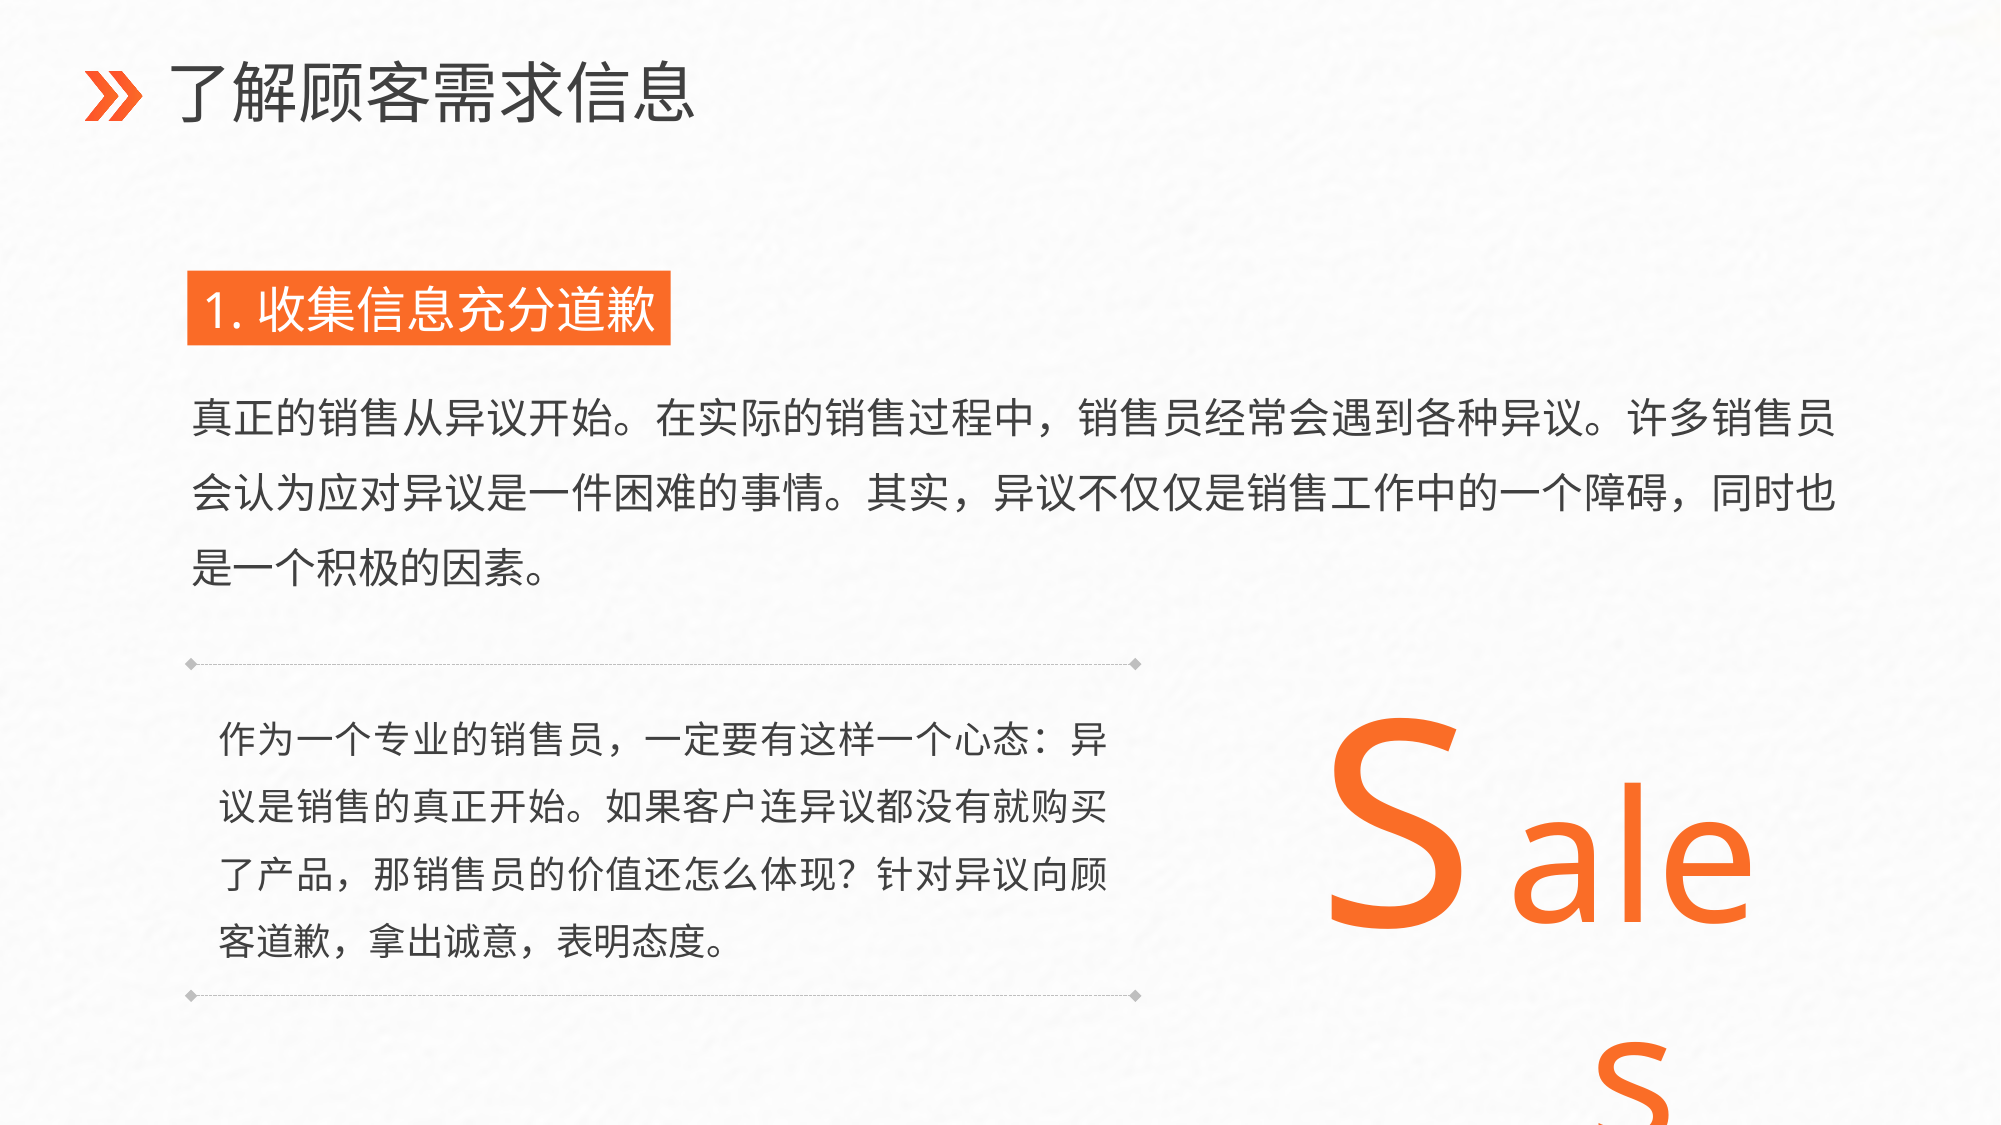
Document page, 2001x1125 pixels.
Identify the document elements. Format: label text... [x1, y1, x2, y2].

text_box ales [1457, 731, 1809, 1125]
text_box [84, 71, 143, 121]
text_box 1.收集信息充分道歉 [187, 270, 671, 346]
text_box 真正的销售从异议开始。在实际的销售过程中，销售员经常会遇到各种异议。许多销售员会认为应对异议是一件困难的事情。其实，异议不仅仅是销售工作中的一个障碍，同时也是一个积极的因素。 [176, 359, 1852, 599]
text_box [190, 664, 1136, 996]
text_box S [1265, 631, 1528, 992]
text_box 了解顾客需求信息 [150, 43, 714, 139]
